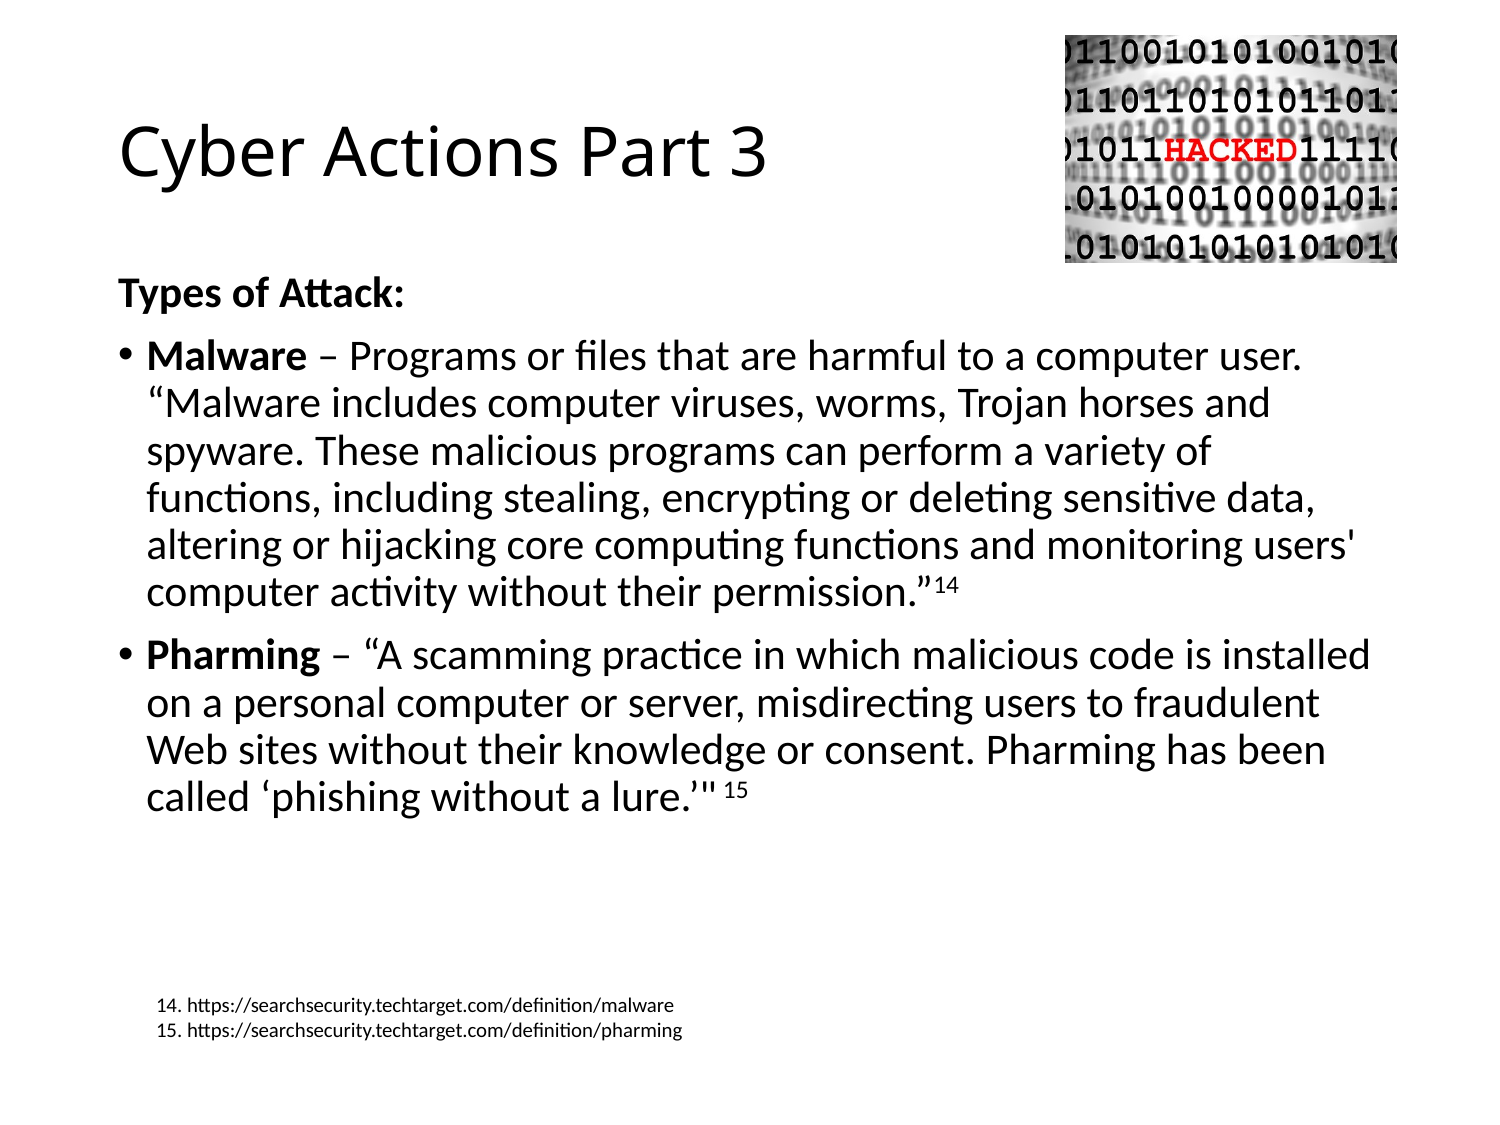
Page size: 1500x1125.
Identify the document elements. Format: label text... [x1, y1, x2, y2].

text_box 14. https://searchsecurity.techtarget.com/definition/malware 15. https://searchsecurity.techtarget.com/definition/pharming [141, 984, 1311, 1050]
title Cyber Actions Part 3 [102, 44, 1065, 262]
picture [1065, 35, 1397, 263]
list Types of Attack: Malware – Programs or files that are harmful to a computer user. “Malware includes computer viruses, worms, Trojan horses and spyware. These malicious programs can perform a variety of functions, including stealing, encrypting or deleting sensitive data, altering or hijacking core computing functions and monitoring users' computer activity without their permission.”14 Pharming – “A scamming practice in which malicious code is installed on a personal computer or server, misdirecting users to fraudulent Web sites without their knowledge or consent. Pharming has been called ‘phishing without a lure.’" 15 [102, 262, 1398, 977]
